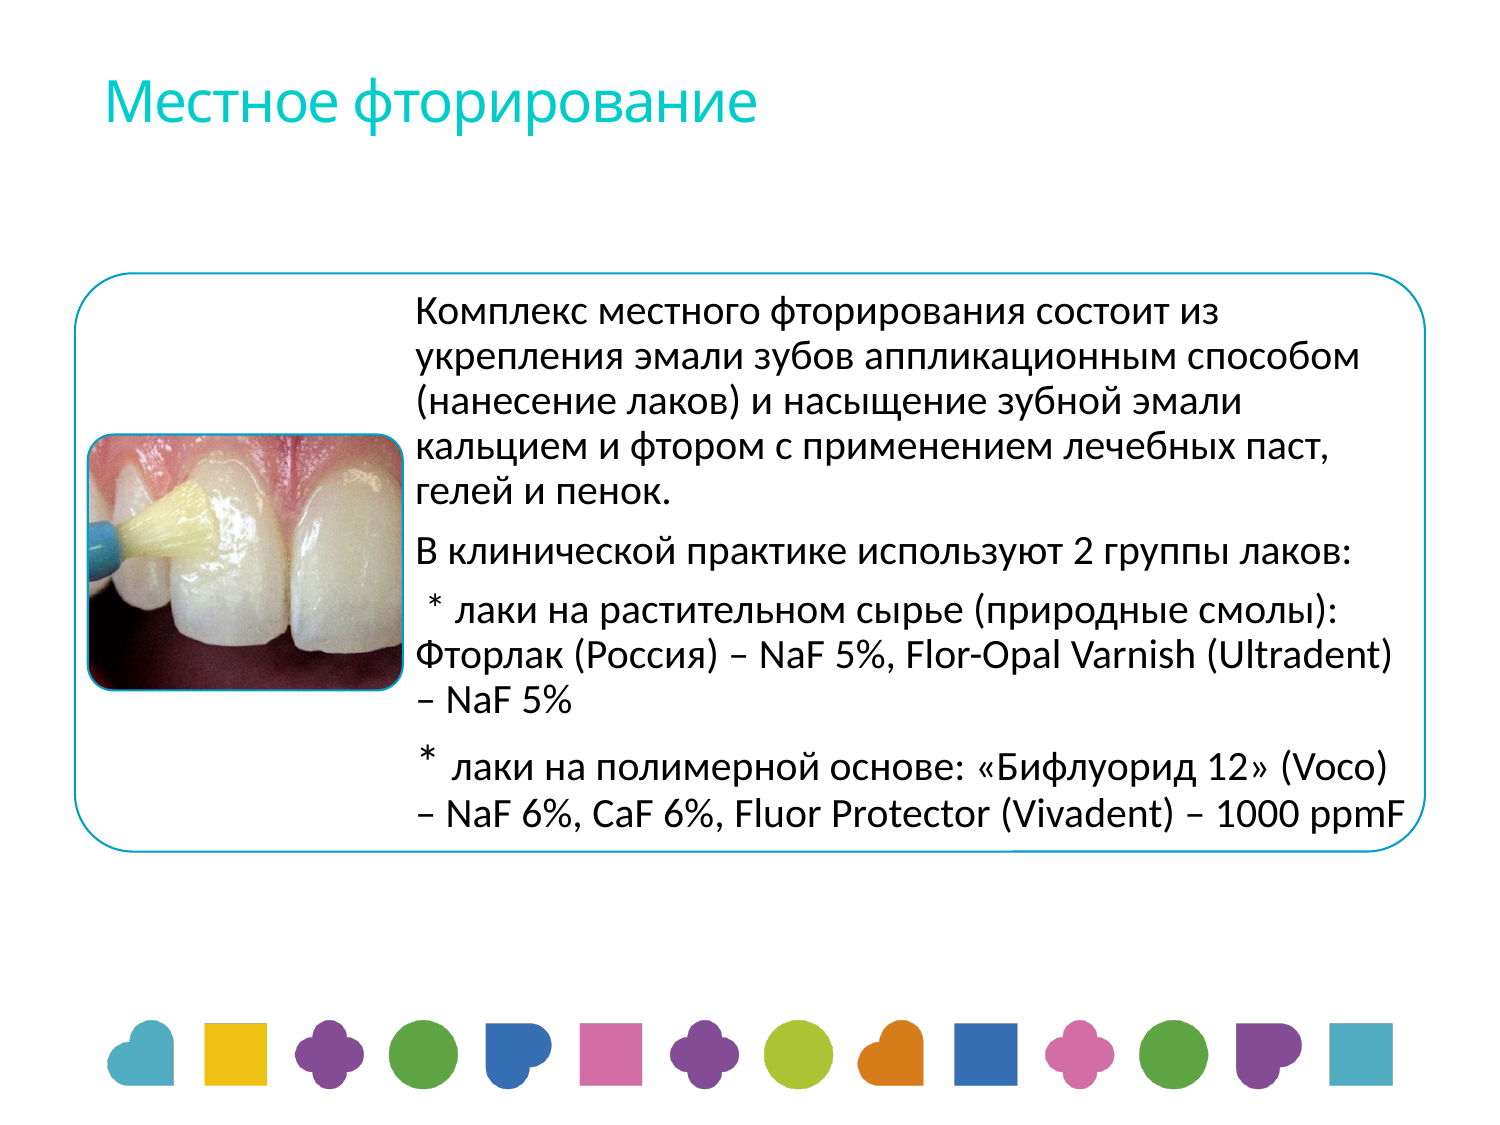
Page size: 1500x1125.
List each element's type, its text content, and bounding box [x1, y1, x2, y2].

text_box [74, 273, 1425, 852]
picture [99, 1011, 1400, 1112]
title Местное фторирование [103, 59, 1397, 215]
